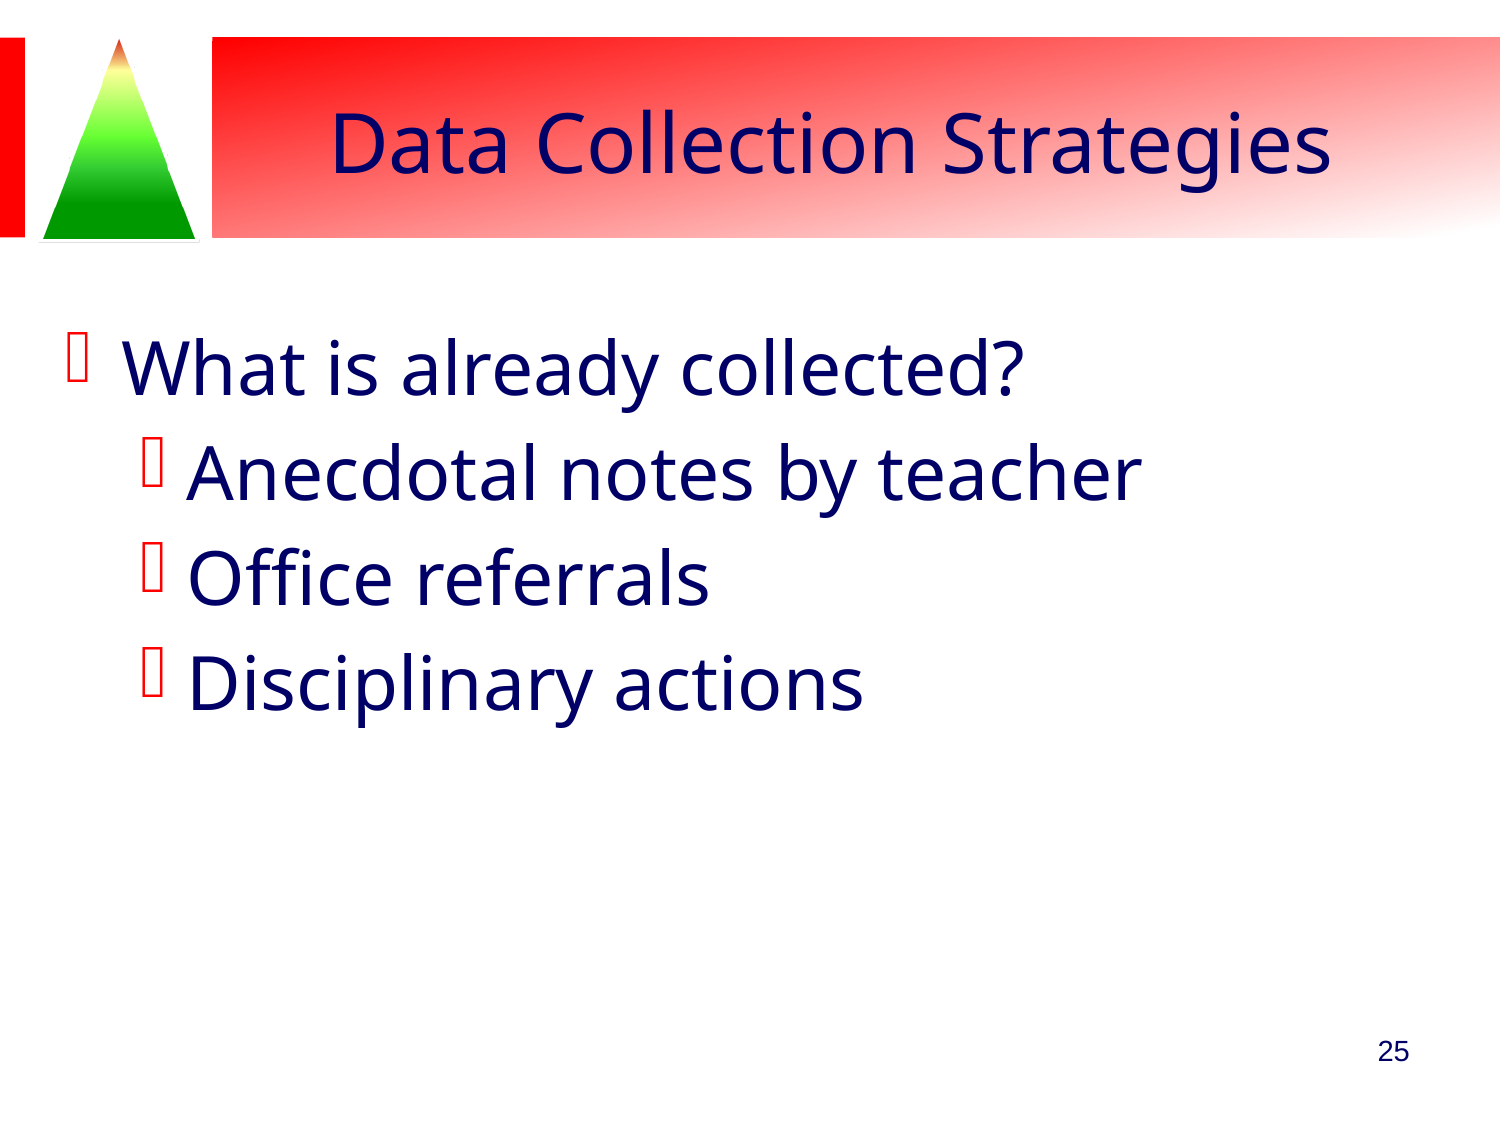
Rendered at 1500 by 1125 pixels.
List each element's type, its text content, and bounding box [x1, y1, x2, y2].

title Data Collection Strategies [237, 37, 1426, 243]
list What is already collected? Anecdotal notes by teacher Office referrals Disciplinary actions [49, 312, 1426, 1006]
picture [37, 30, 200, 243]
slide_number 25 [1074, 1024, 1426, 1103]
